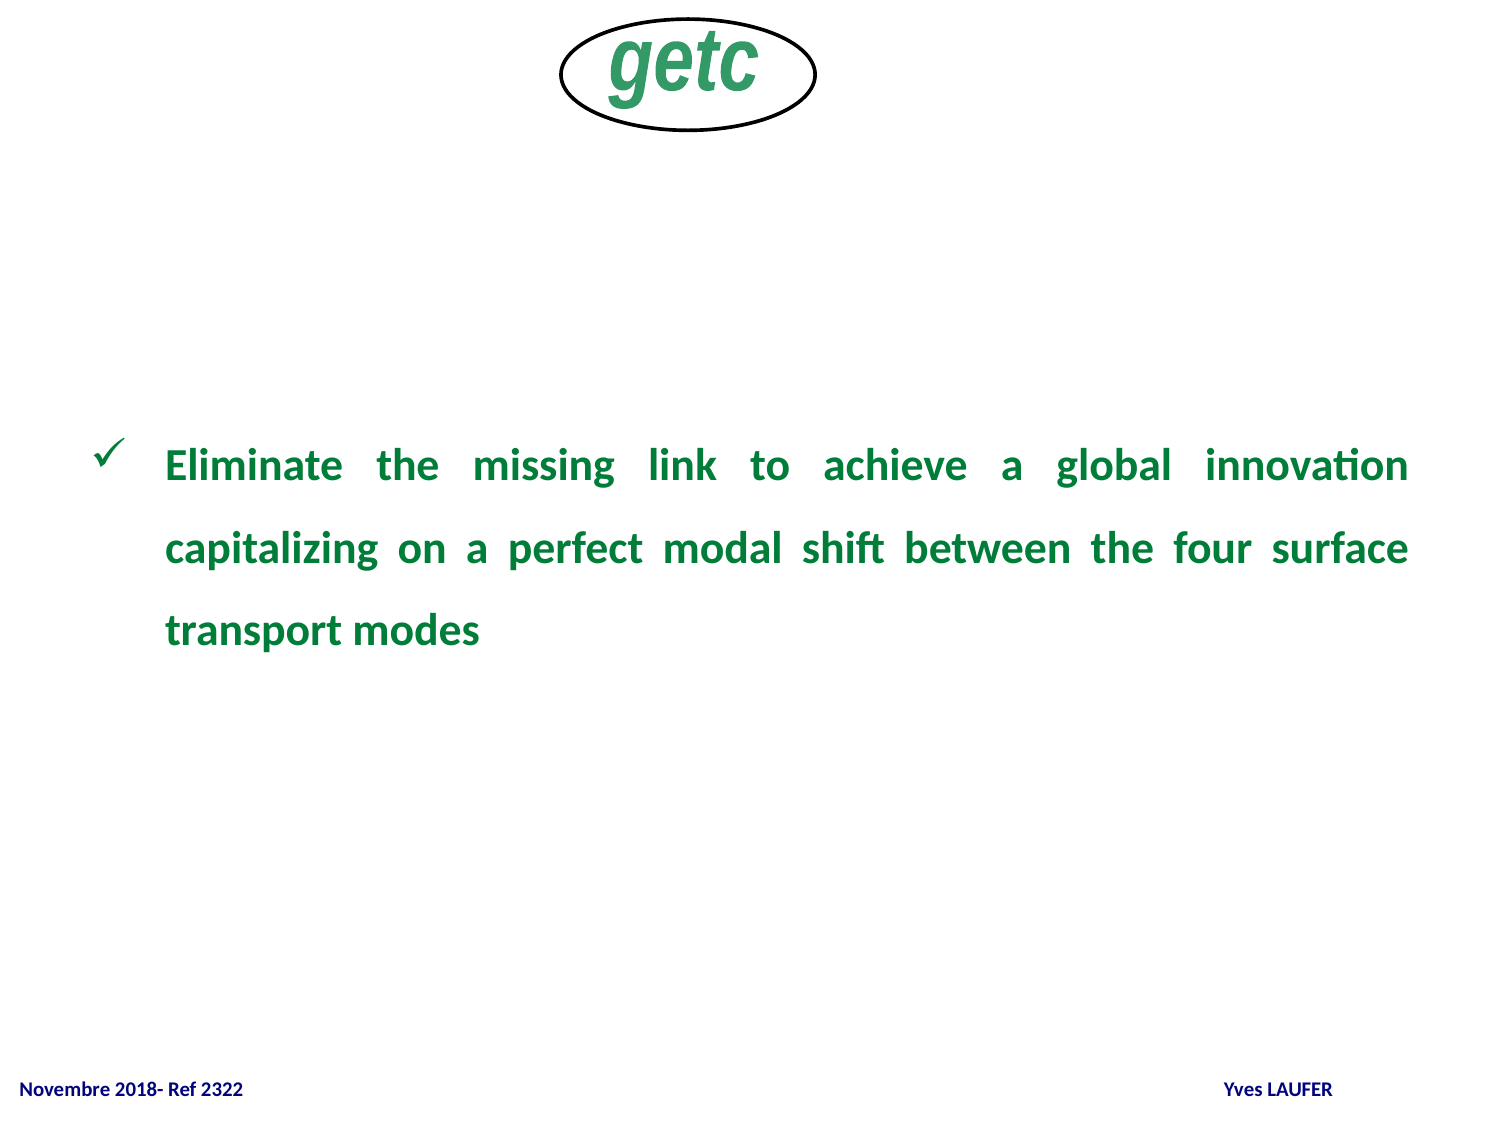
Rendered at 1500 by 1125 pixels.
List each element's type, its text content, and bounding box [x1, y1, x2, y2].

text_box [560, 19, 816, 131]
list Eliminate the missing link to achieve a global innovation capitalizing on a perfect modal shift between the four surface transport modes [75, 262, 1425, 1005]
footer Novembre 2018- Ref 2322 Yves LAUFER [0, 1050, 1500, 1125]
